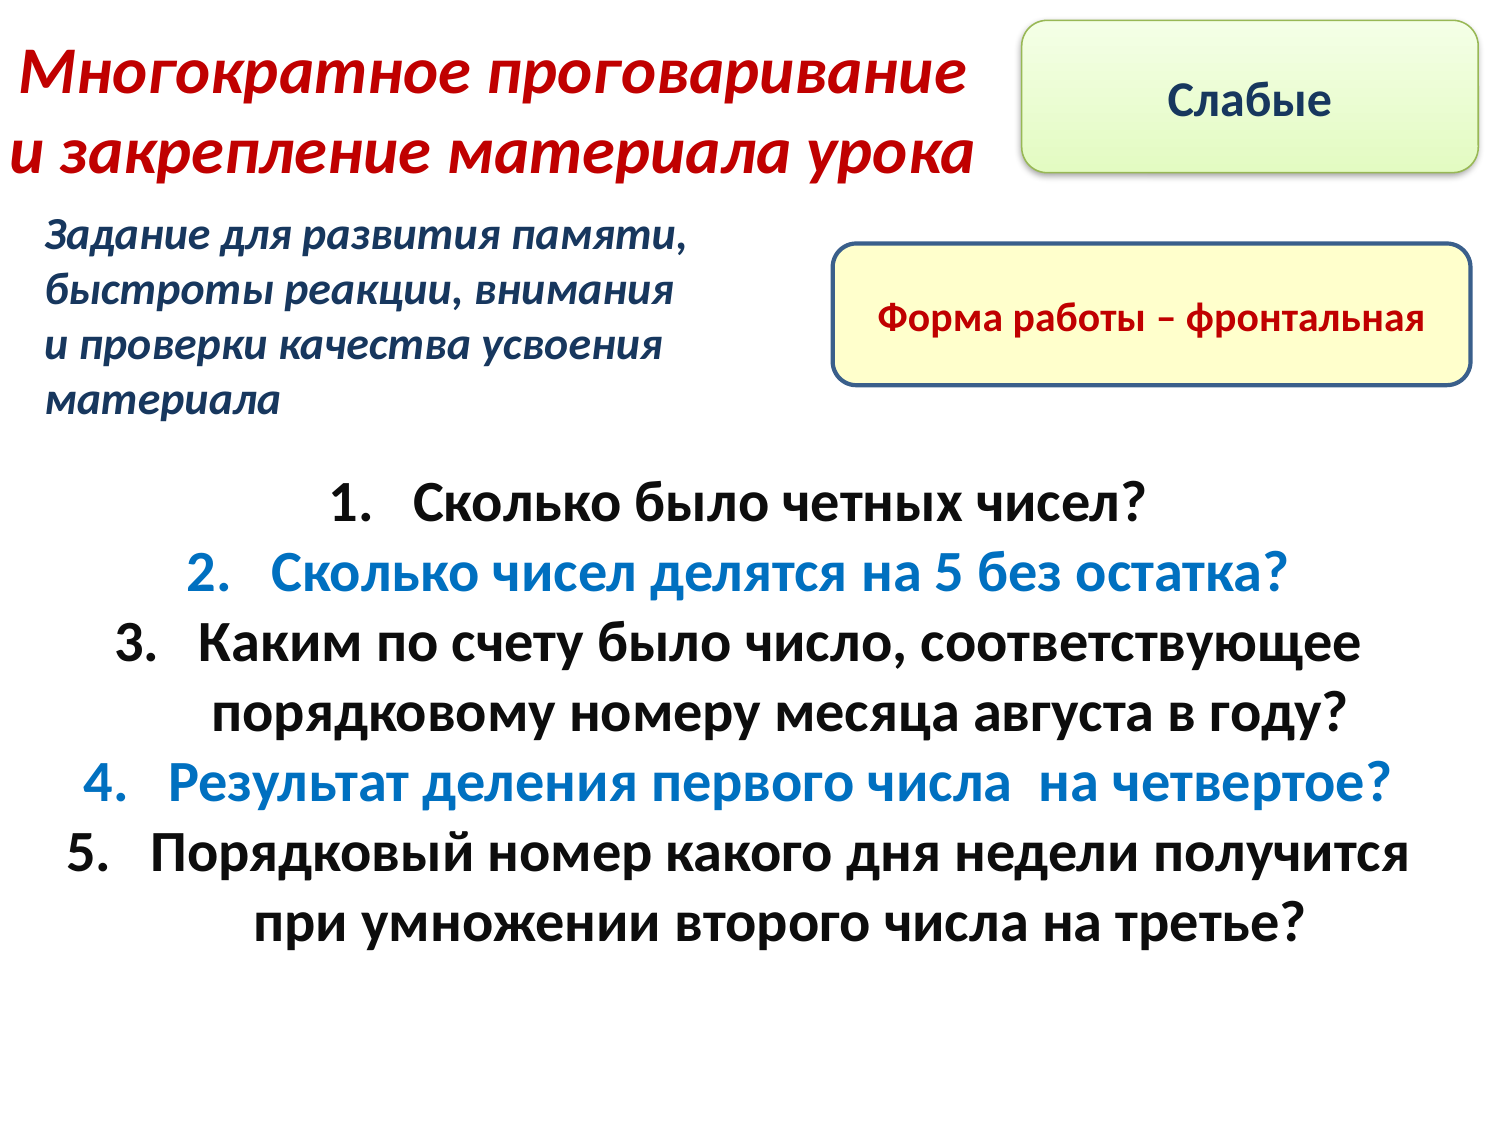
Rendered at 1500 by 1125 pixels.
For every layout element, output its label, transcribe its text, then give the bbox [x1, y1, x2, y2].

text_box Сколько было четных чисел? Сколько чисел делятся на 5 без остатка? Каким по счету было число, соответствующее порядковому номеру месяца августа в году? Результат деления первого числа на четвертое? Порядковый номер какого дня недели получится при умножении второго числа на третье? [29, 456, 1447, 961]
text_box Форма работы – фронтальная [830, 241, 1473, 388]
text_box Задание для развития памяти, быстроты реакции, внимания и проверки качества усвоения материала [29, 196, 880, 431]
text_box Многократное проговаривание и закрепление материала урока [0, 19, 1004, 138]
text_box Слабые [1020, 19, 1480, 174]
